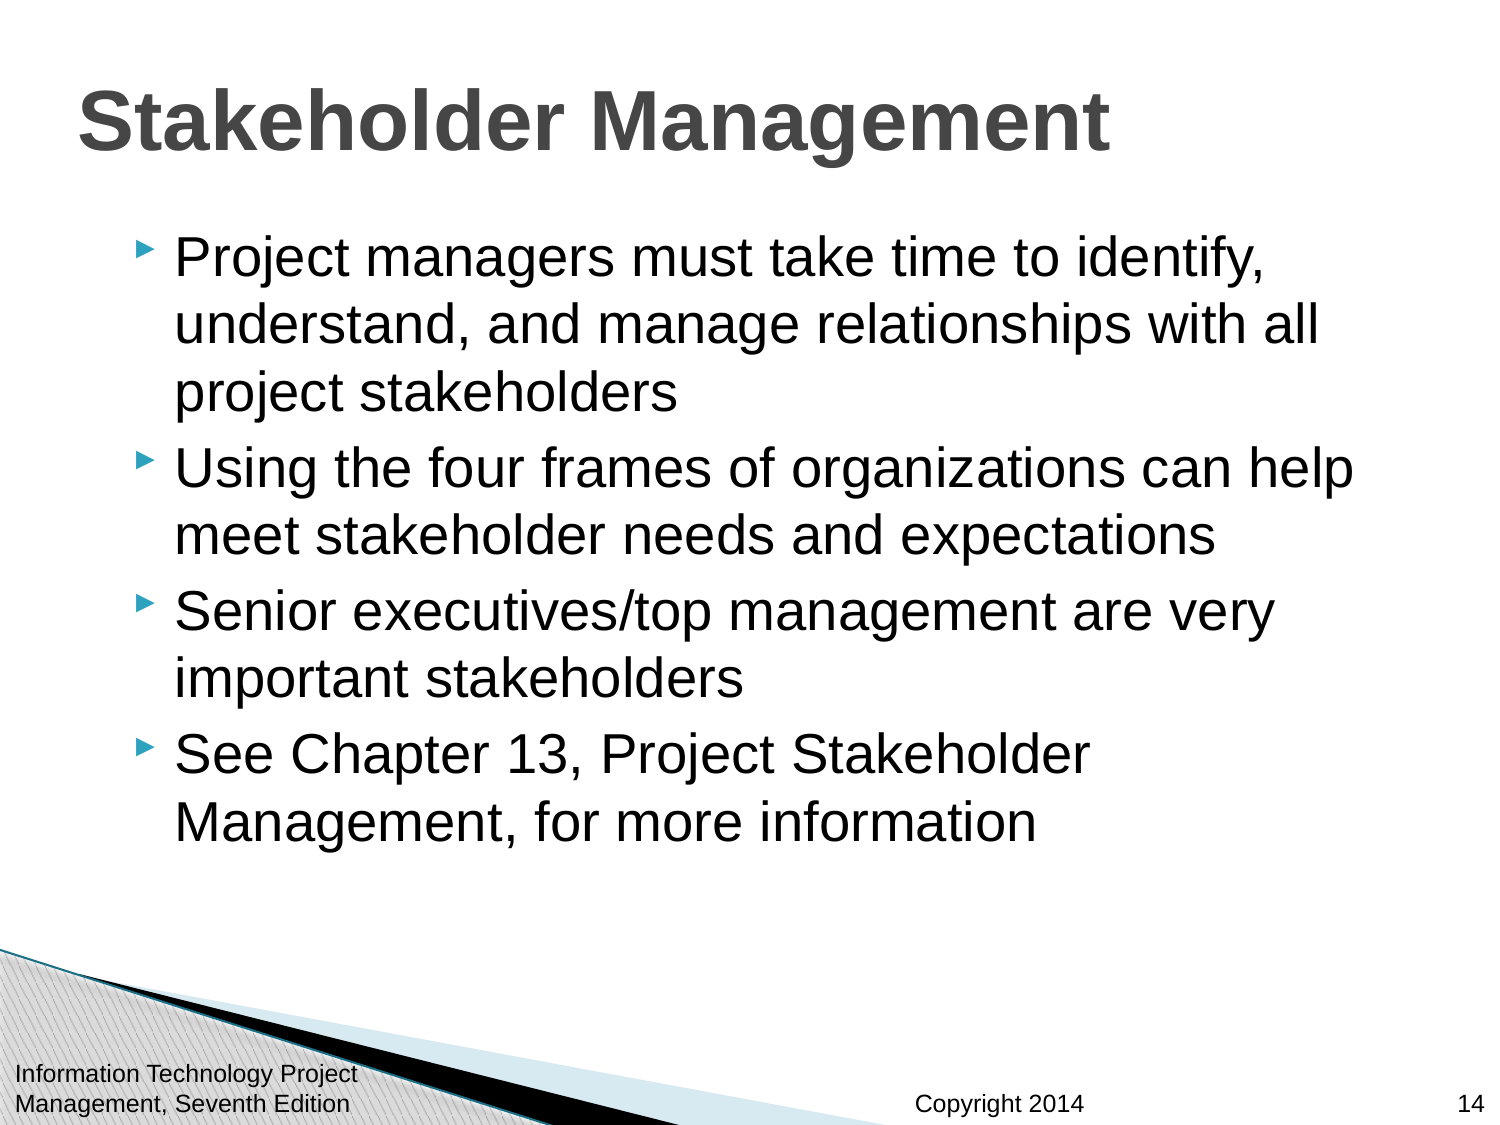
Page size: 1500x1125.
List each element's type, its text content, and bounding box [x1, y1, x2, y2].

footer Information Technology Project Management, Seventh Edition [0, 1065, 425, 1125]
title Stakeholder Management [62, 45, 1425, 188]
list Project managers must take time to identify, understand, and manage relationships with all project stakeholders Using the four frames of organizations can help meet stakeholder needs and expectations Senior executives/top management are very important stakeholders See Chapter 13, Project Stakeholder Management, for more information [99, 212, 1444, 999]
slide_number 14 [1408, 1065, 1500, 1125]
